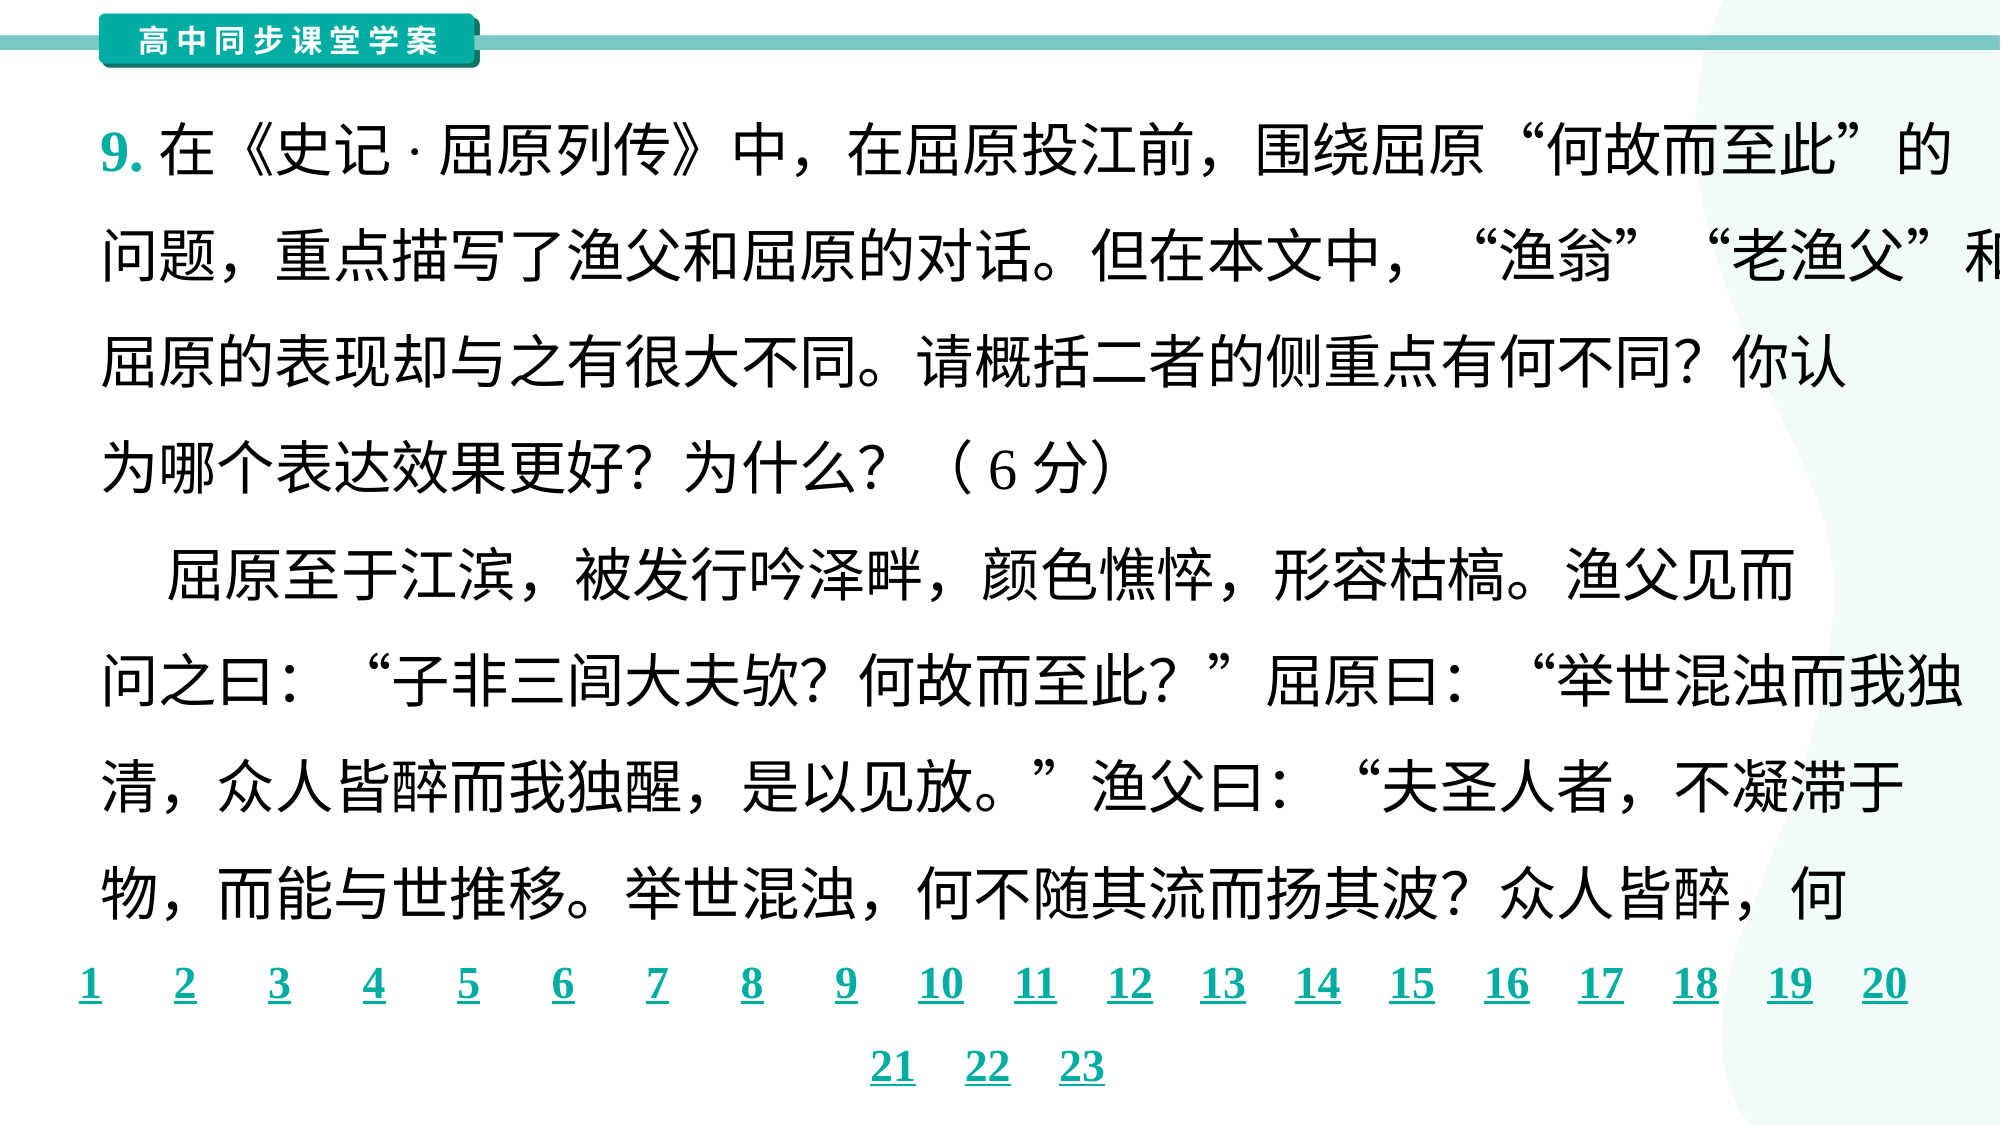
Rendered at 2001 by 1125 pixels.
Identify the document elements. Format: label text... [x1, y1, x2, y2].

picture [0, 0, 2000, 1125]
text_box 9.在《史记·屈原列传》中，在屈原投江前，围绕屈原“何故而至此”的 问题，重点描写了渔父和屈原的对话。但在本文中，“渔翁”“老渔父”和 屈原的表现却与之有很大不同。请概括二者的侧重点有何不同？你认 为哪个表达效果更好？为什么？（6分） 屈原至于江滨，被发行吟泽畔，颜色憔悴，形容枯槁。渔父见而 问之曰：“子非三闾大夫欤？何故而至此？”屈原曰：“举世混浊而我独 清，众人皆醉而我独醒，是以见放。”渔父曰：“夫圣人者，不凝滞于 物，而能与世推移。举世混浊，何不随其流而扬其波？众人皆醉，何 [100, 76, 1899, 927]
